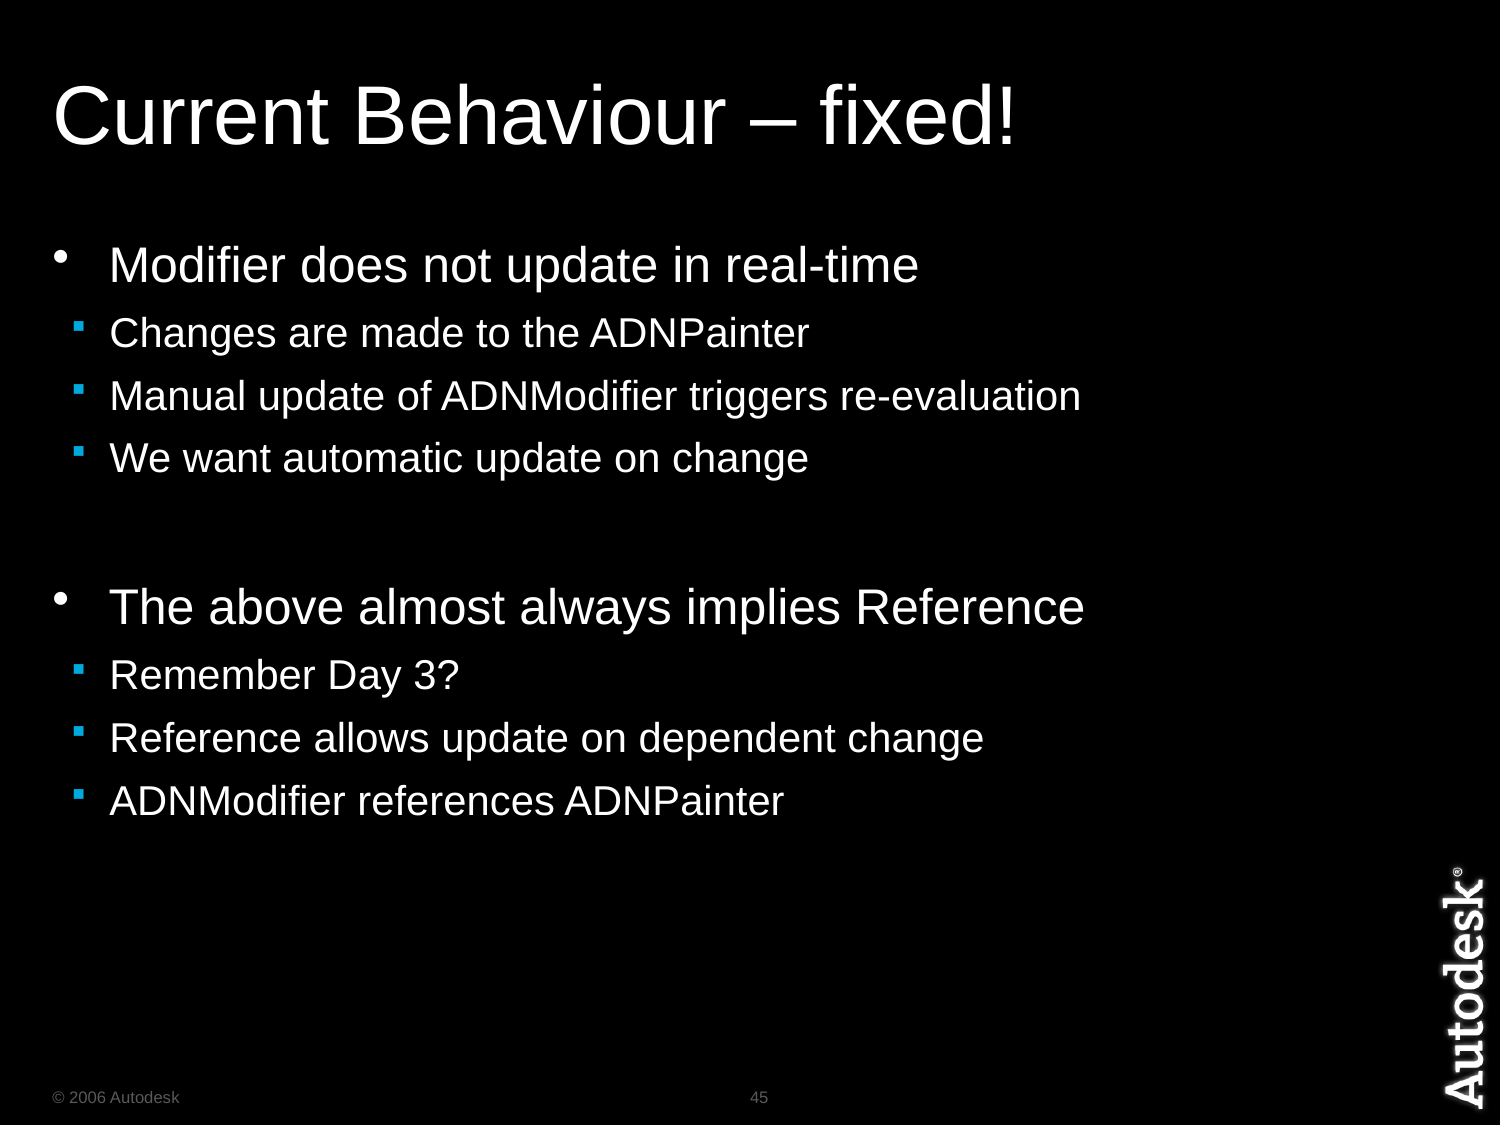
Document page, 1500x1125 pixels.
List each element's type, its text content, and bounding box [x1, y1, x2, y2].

list Modifier does not update in real-time Changes are made to the ADNPainter Manual update of ADNModifier triggers re-evaluation We want automatic update on change The above almost always implies Reference Remember Day 3? Reference allows update on dependent change ADNModifier references ADNPainter [52, 231, 1401, 1073]
picture [1402, 0, 1500, 1125]
title Current Behaviour – fixed! [52, 22, 1401, 211]
